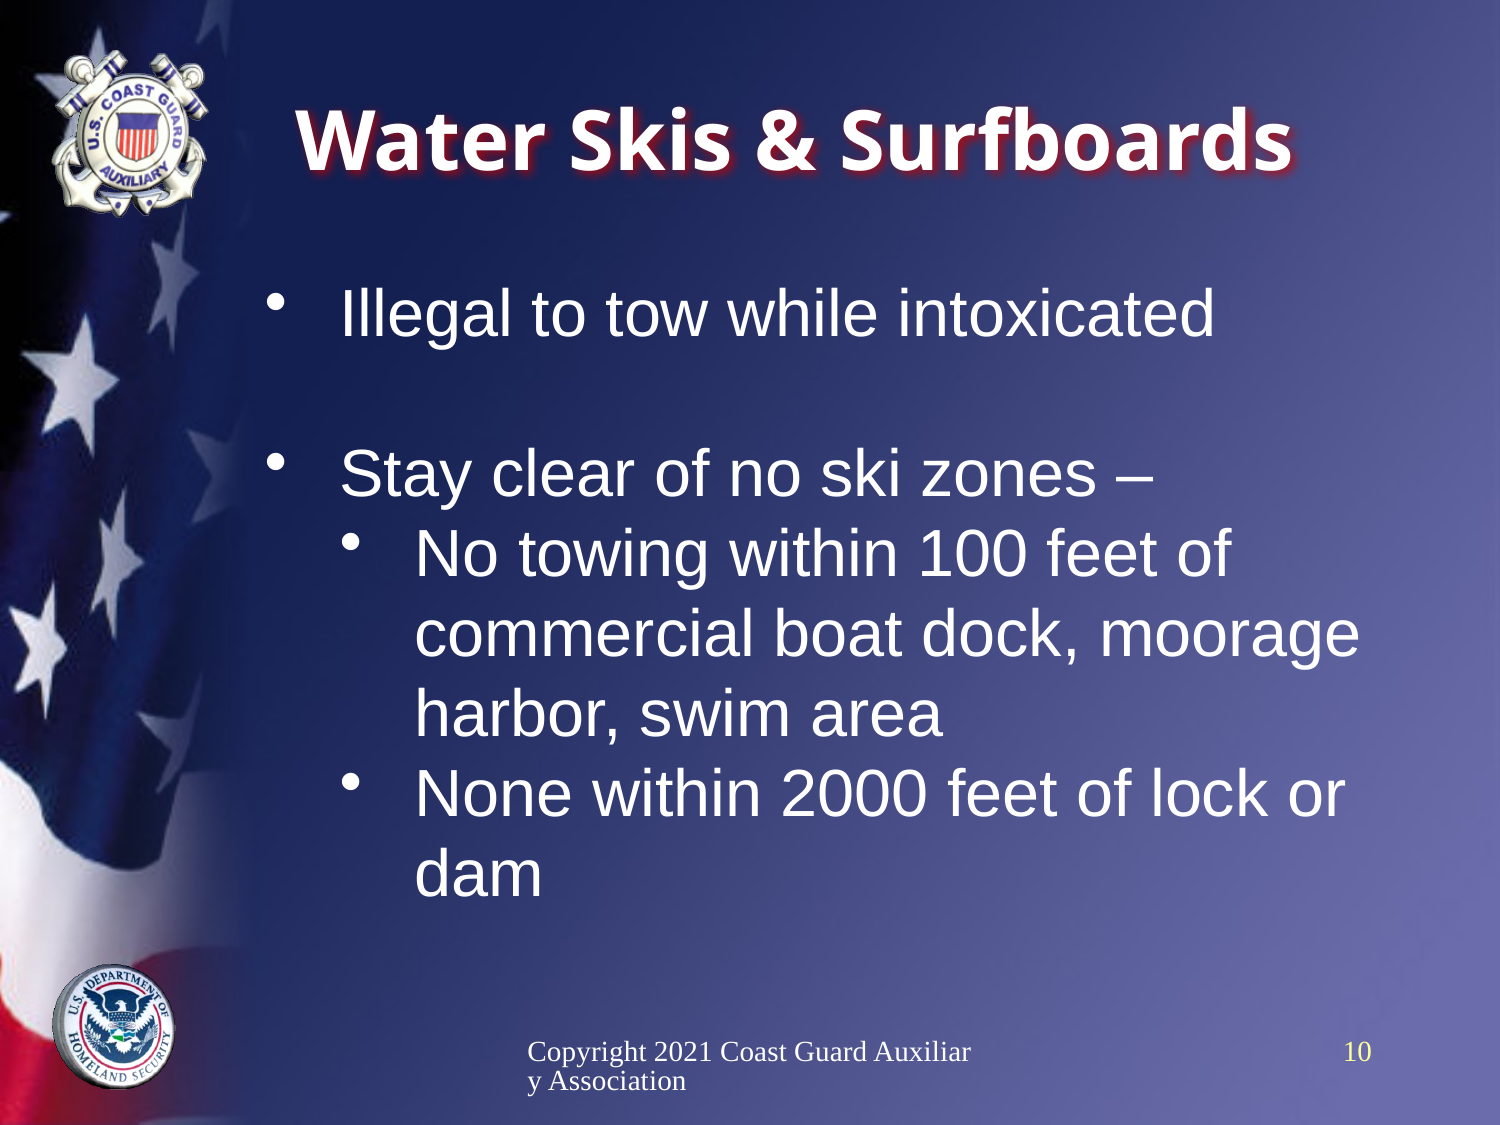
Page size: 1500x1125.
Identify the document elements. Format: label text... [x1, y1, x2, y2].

title Water Skis & Surfboards [125, 43, 1400, 232]
picture [0, 0, 1500, 1125]
footer Copyright 2021 Coast Guard Auxiliary Association [512, 1025, 988, 1100]
text_box Illegal to tow while intoxicated Stay clear of no ski zones – No towing within 100 feet of commercial boat dock, moorage harbor, swim area None within 2000 feet of lock or dam [249, 262, 1450, 917]
slide_number 10 [1074, 1025, 1388, 1100]
